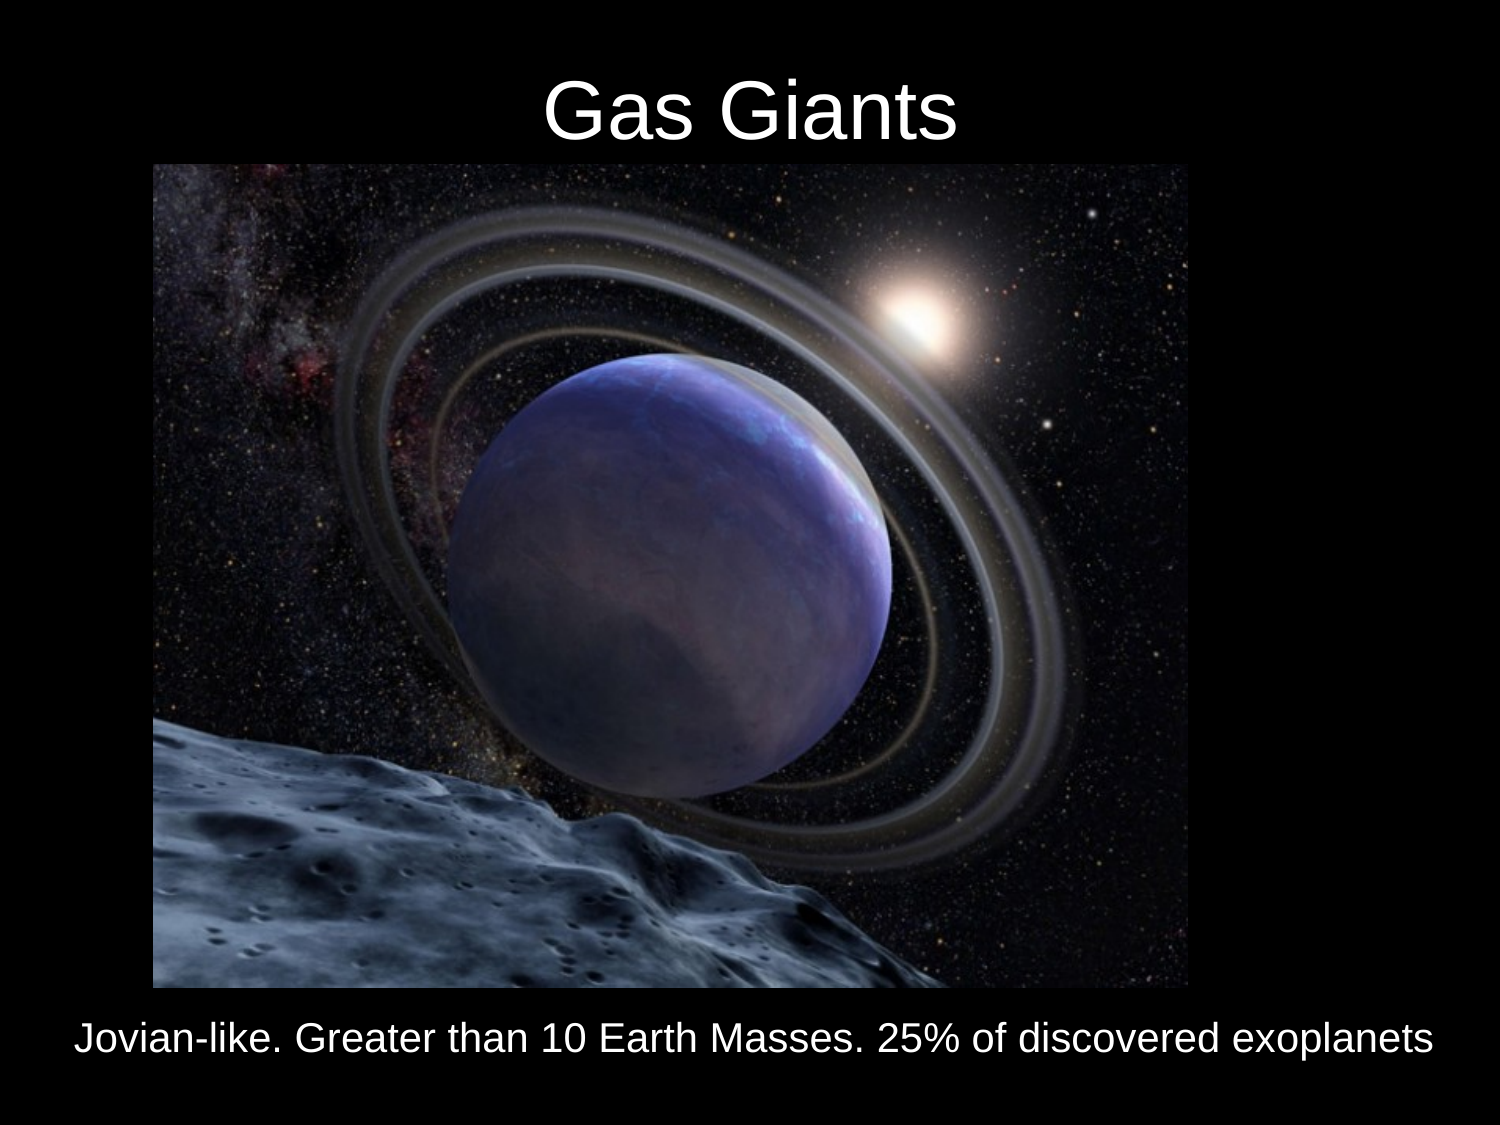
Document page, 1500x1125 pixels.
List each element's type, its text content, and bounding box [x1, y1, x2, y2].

picture [152, 164, 1188, 988]
text_box Jovian-like. Greater than 10 Earth Masses. 25% of discovered exoplanets [54, 1002, 1455, 1069]
text_box Gas Giants [525, 48, 977, 163]
